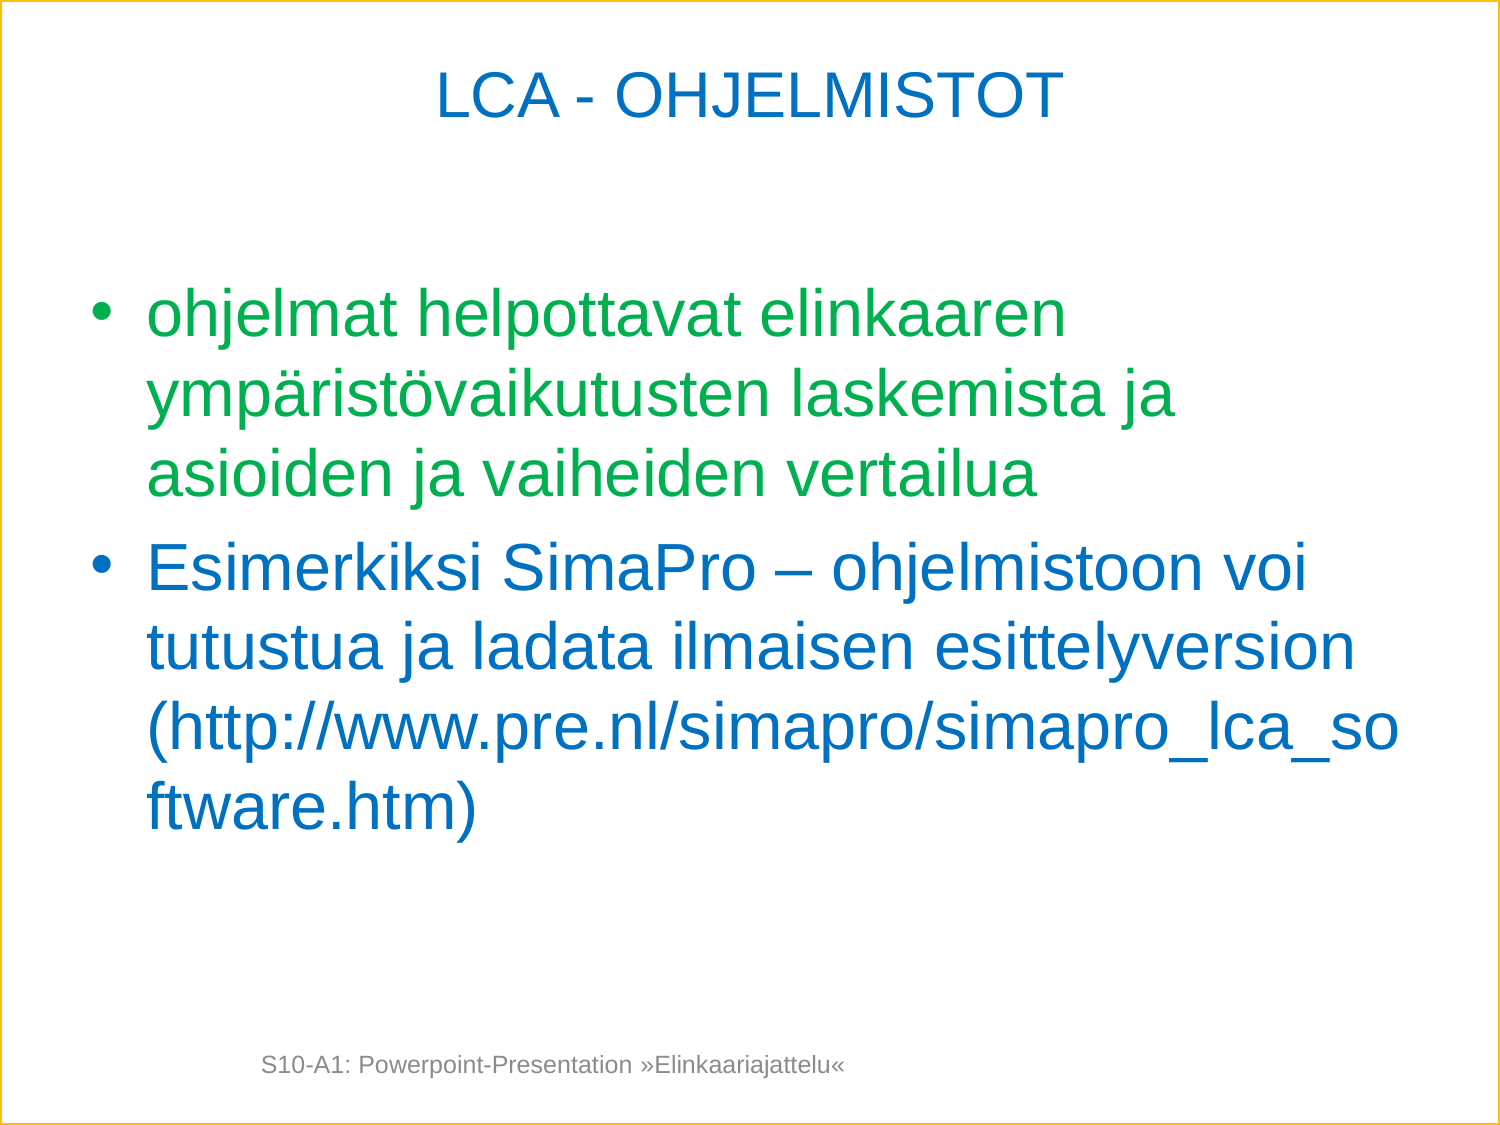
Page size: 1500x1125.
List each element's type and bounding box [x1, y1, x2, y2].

text_box [0, 0, 1500, 1125]
